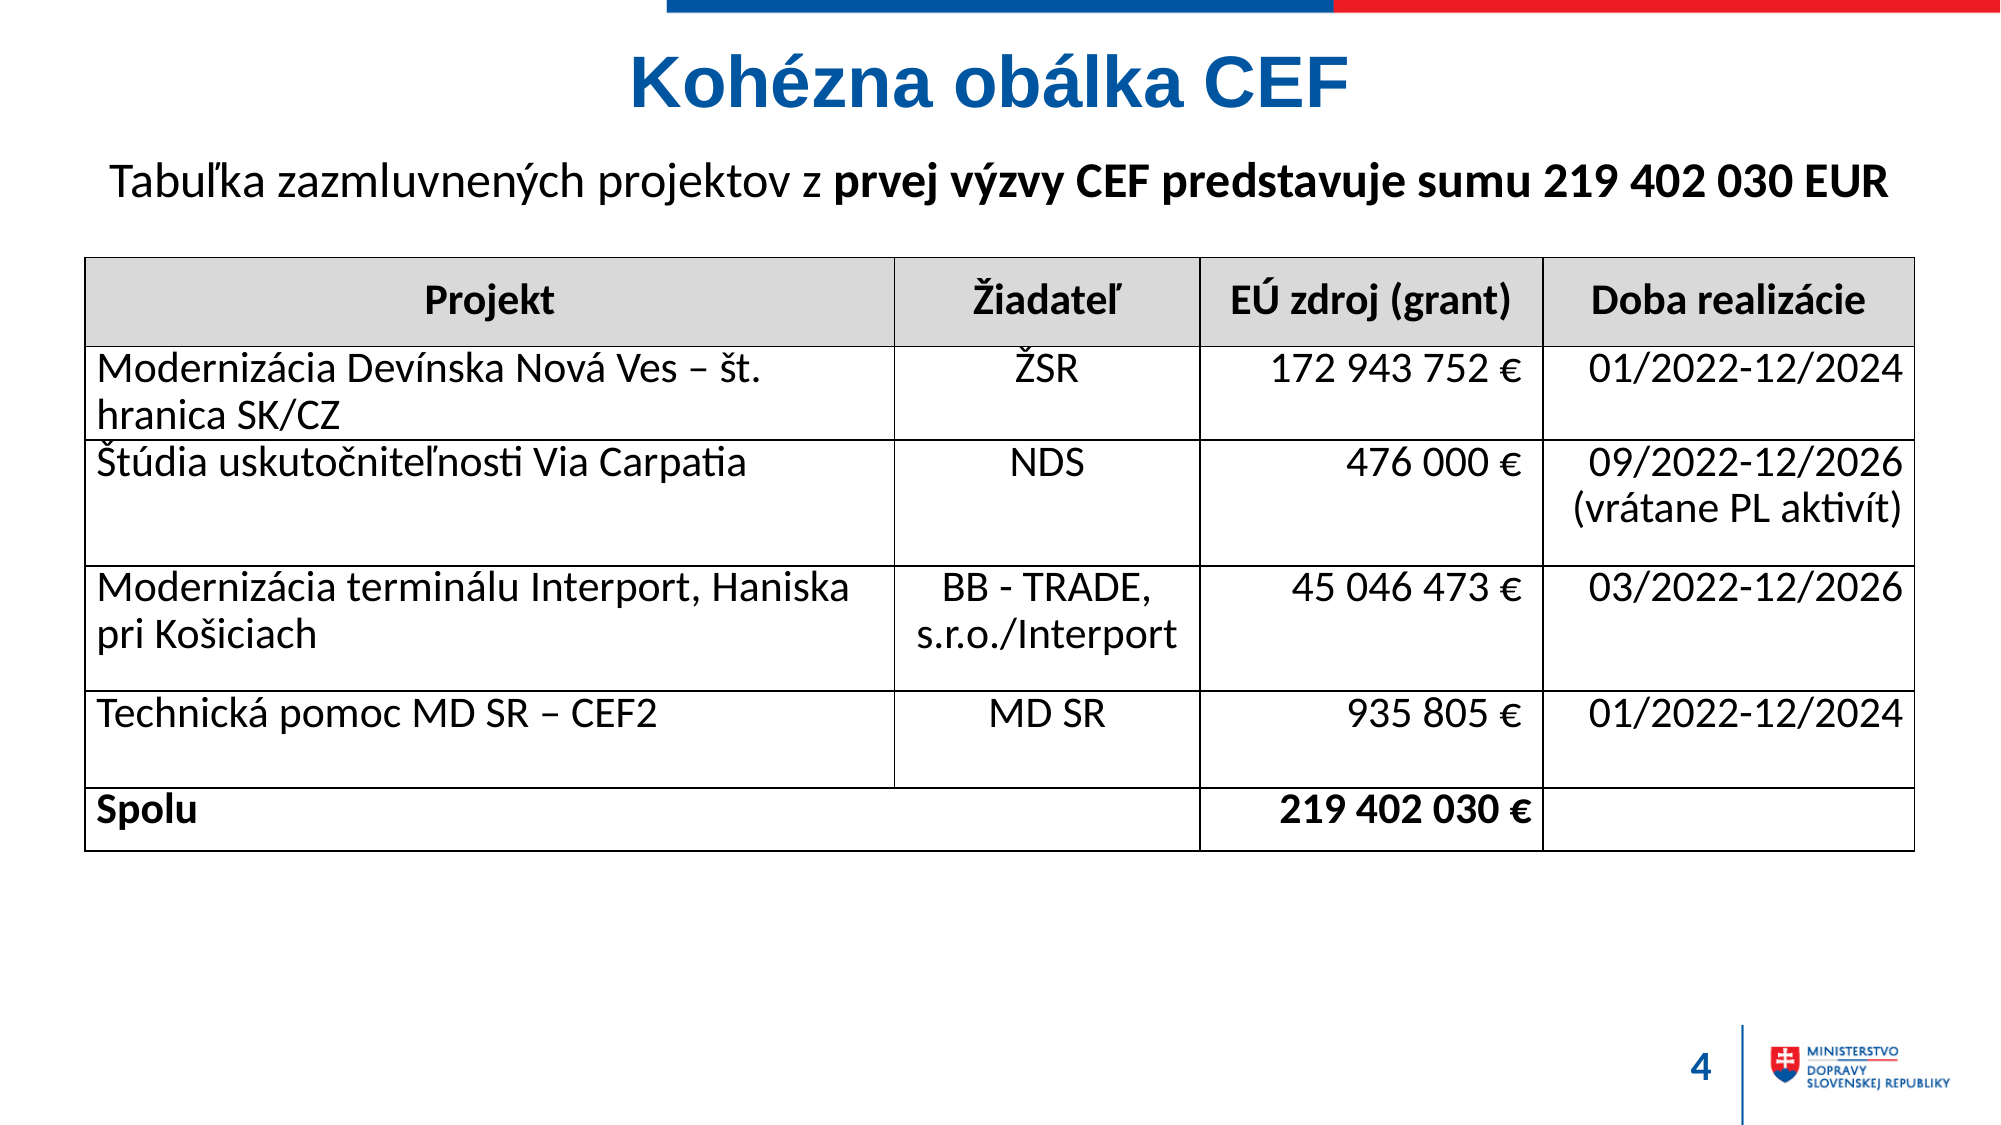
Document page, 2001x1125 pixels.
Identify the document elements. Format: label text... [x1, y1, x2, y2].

table_header EÚ zdroj (grant) [1201, 258, 1542, 346]
table_cell ŽSR [895, 347, 1199, 439]
table_cell Technická pomoc MD SR – CEF2 [86, 692, 894, 787]
table_cell 09/2022-12/2026 (vrátane PL aktivít) [1544, 441, 1914, 565]
table_cell NDS [895, 441, 1199, 565]
table_cell Spolu [86, 789, 1199, 850]
table_header Projekt [86, 258, 894, 346]
table_header Žiadateľ [895, 258, 1199, 346]
table_cell Modernizácia Devínska Nová Ves – št. hranica SK/CZ [86, 347, 894, 439]
table_cell 03/2022-12/2026 [1544, 567, 1914, 690]
slide_number 5 [1407, 1038, 1727, 1089]
table_cell 01/2022-12/2024 [1544, 347, 1914, 439]
table_cell 01/2022-12/2024 [1544, 692, 1914, 787]
subtitle Tabuľka zazmluvnených projektov z prvej výzvy CEF predstavuje sumu 219 402 030 EUR [0, 146, 2000, 222]
table_cell Modernizácia terminálu Interport, Haniska pri Košiciach [86, 567, 894, 690]
table_cell 172 943 752 € [1201, 347, 1542, 439]
table_cell Štúdia uskutočniteľnosti Via Carpatia [86, 441, 894, 565]
table_cell 476 000 € [1201, 441, 1542, 565]
picture [0, 0, 2001, 1125]
table_cell MD SR [895, 692, 1199, 787]
table_cell BB - TRADE, s.r.o./Interport [895, 567, 1199, 690]
title Kohézna obálka CEF [0, 15, 2000, 132]
table_cell 45 046 473 € [1201, 567, 1542, 690]
table_header Doba realizácie [1544, 258, 1914, 346]
table_cell 219 402 030 € [1201, 789, 1542, 850]
table_cell 935 805 € [1201, 692, 1542, 787]
table_cell [1544, 789, 1914, 850]
